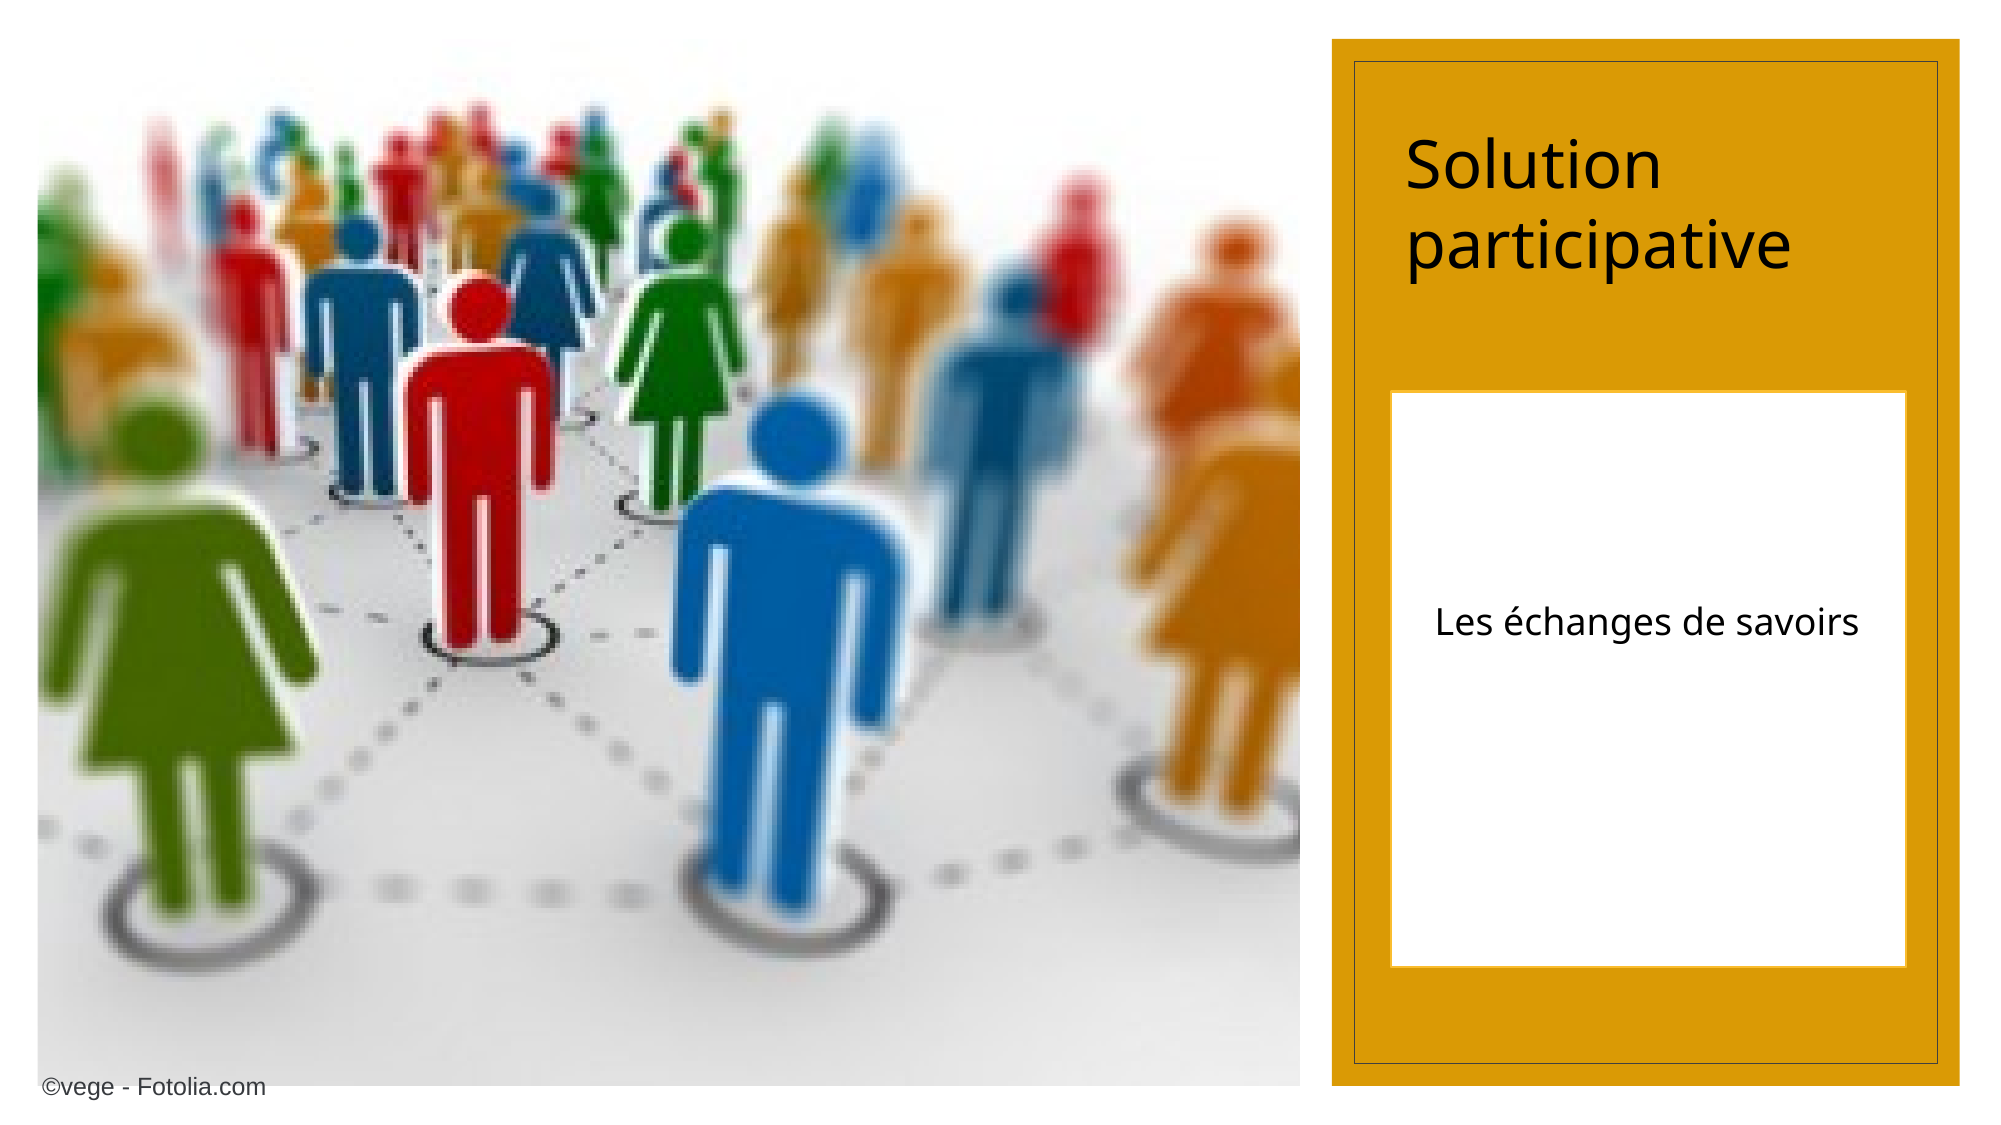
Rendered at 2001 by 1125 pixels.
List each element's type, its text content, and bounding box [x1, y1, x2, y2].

title Solution participative [1390, 98, 1907, 369]
text_box ©vege - Fotolia.com [27, 1063, 380, 1108]
list Les échanges de savoirs [1390, 390, 1907, 968]
picture [37, 39, 1300, 1086]
